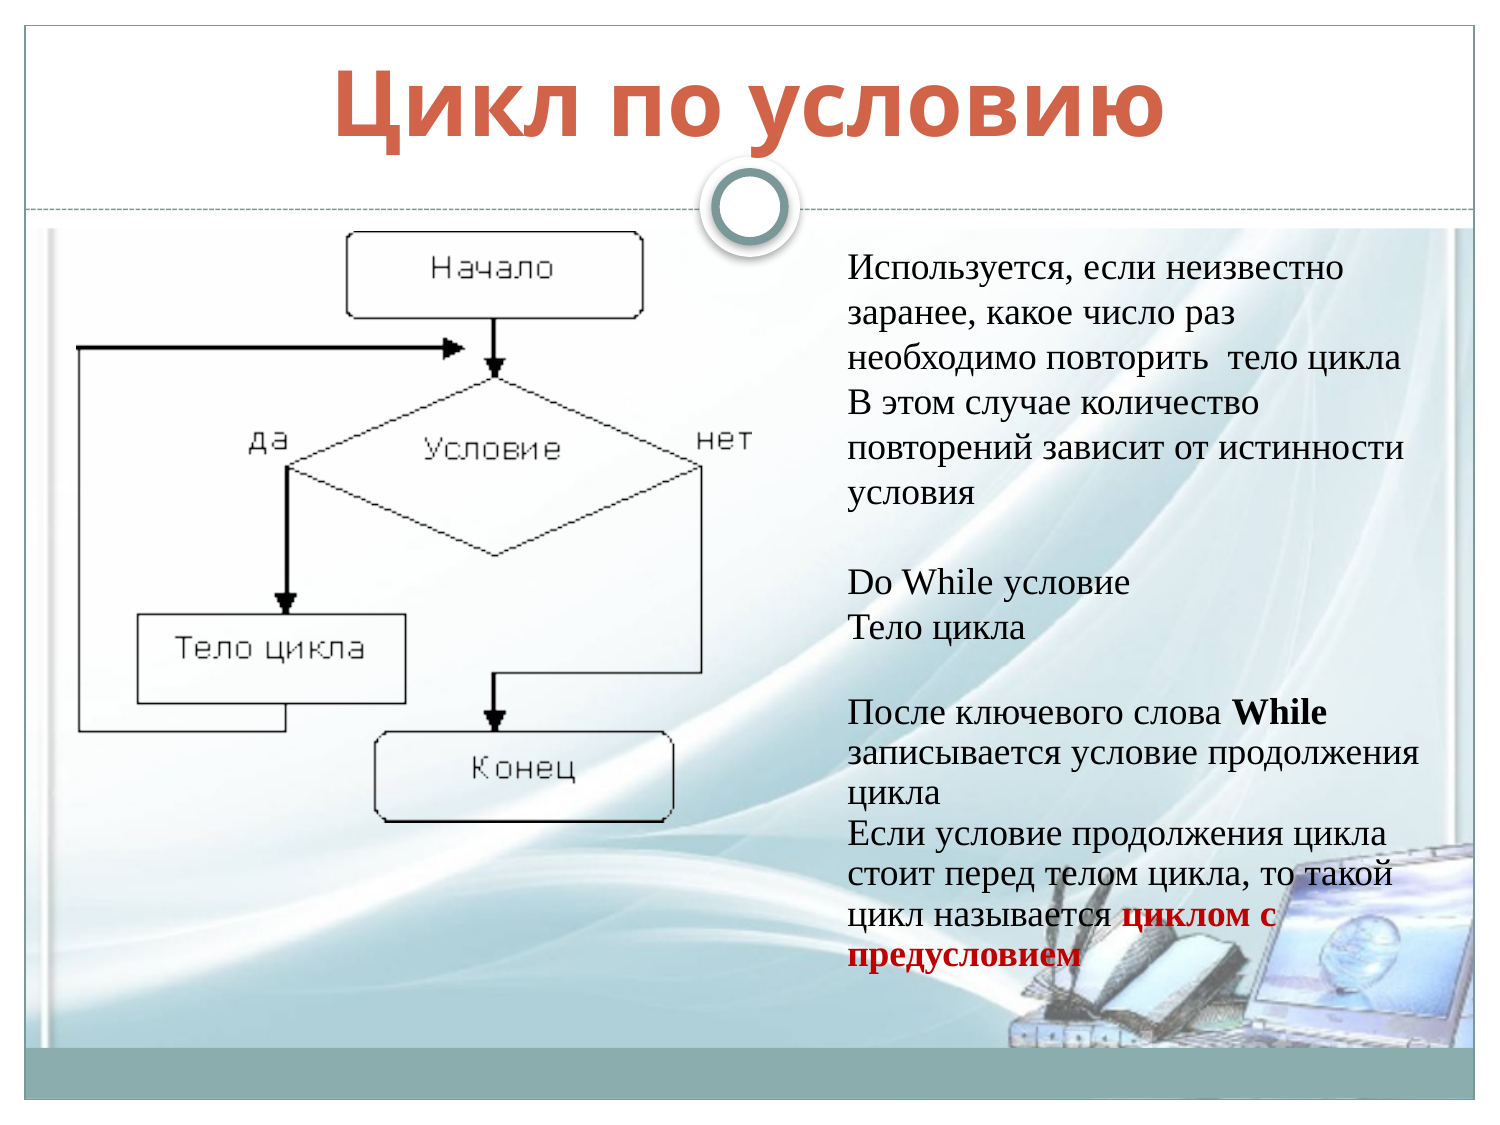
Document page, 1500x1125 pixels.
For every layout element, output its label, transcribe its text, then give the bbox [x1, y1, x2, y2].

picture [26, 229, 1473, 1047]
title Цикл по условию [49, 37, 1450, 162]
text_box Используется, если неизвестно заранее, какое число раз необходимо повторить тело цикла В этом случае количество повторений зависит от истинности условия Do While условие Тело цикла После ключевого слова While записывается условие продолжения цикла Если условие продолжения цикла стоит перед телом цикла, то такой цикл называется циклом с предусловием [832, 234, 1453, 983]
